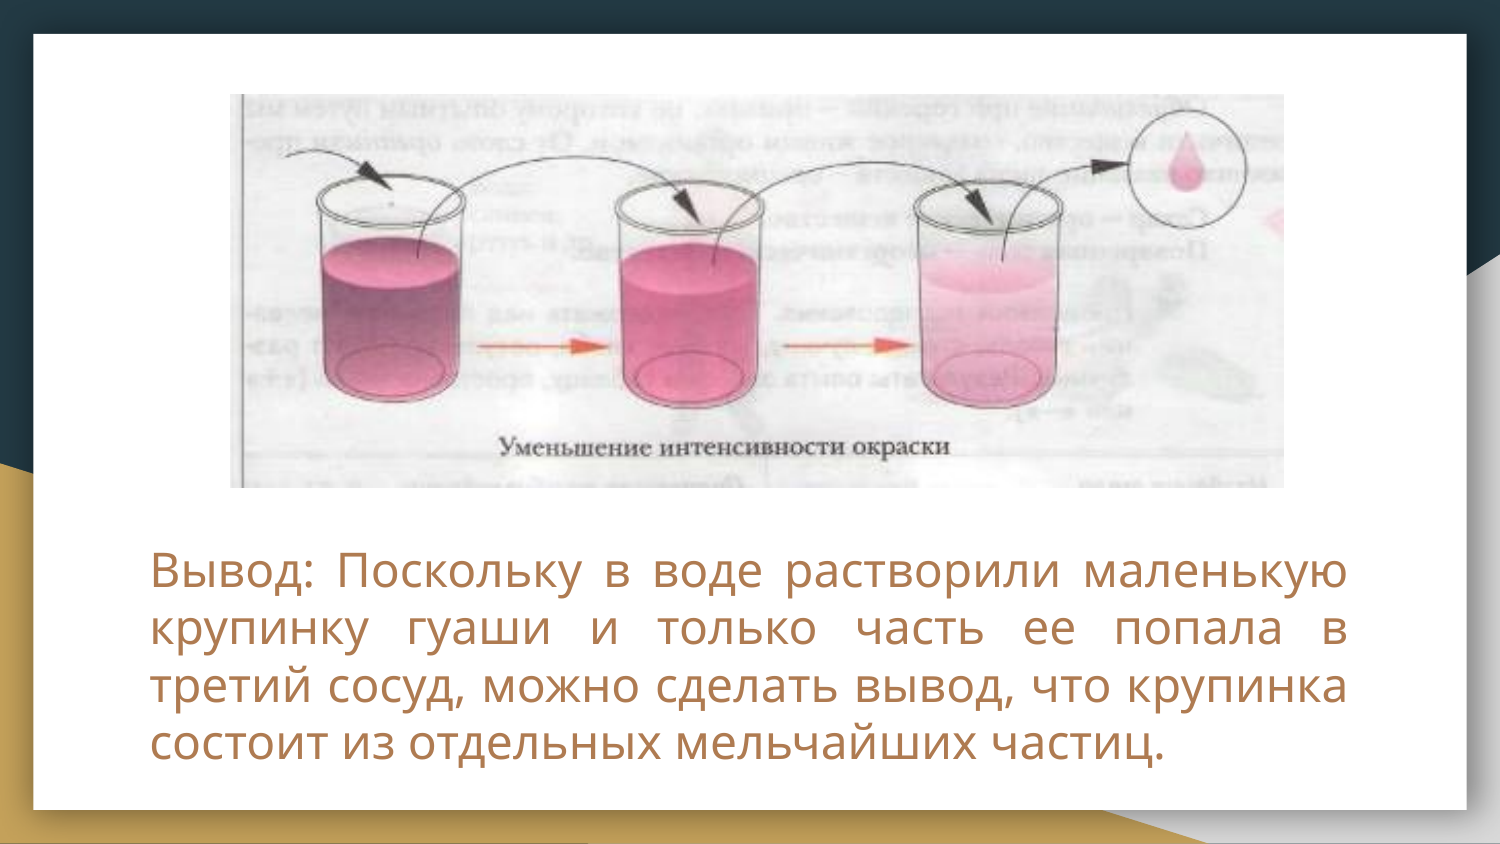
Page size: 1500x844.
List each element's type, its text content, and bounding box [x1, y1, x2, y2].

picture [230, 94, 1284, 488]
title Вывод: Поскольку в воде растворили маленькую крупинку гуаши и только часть ее попала в третий сосуд, можно сделать вывод, что крупинка состоит из отдельных мельчайших частиц. [134, 524, 1366, 682]
